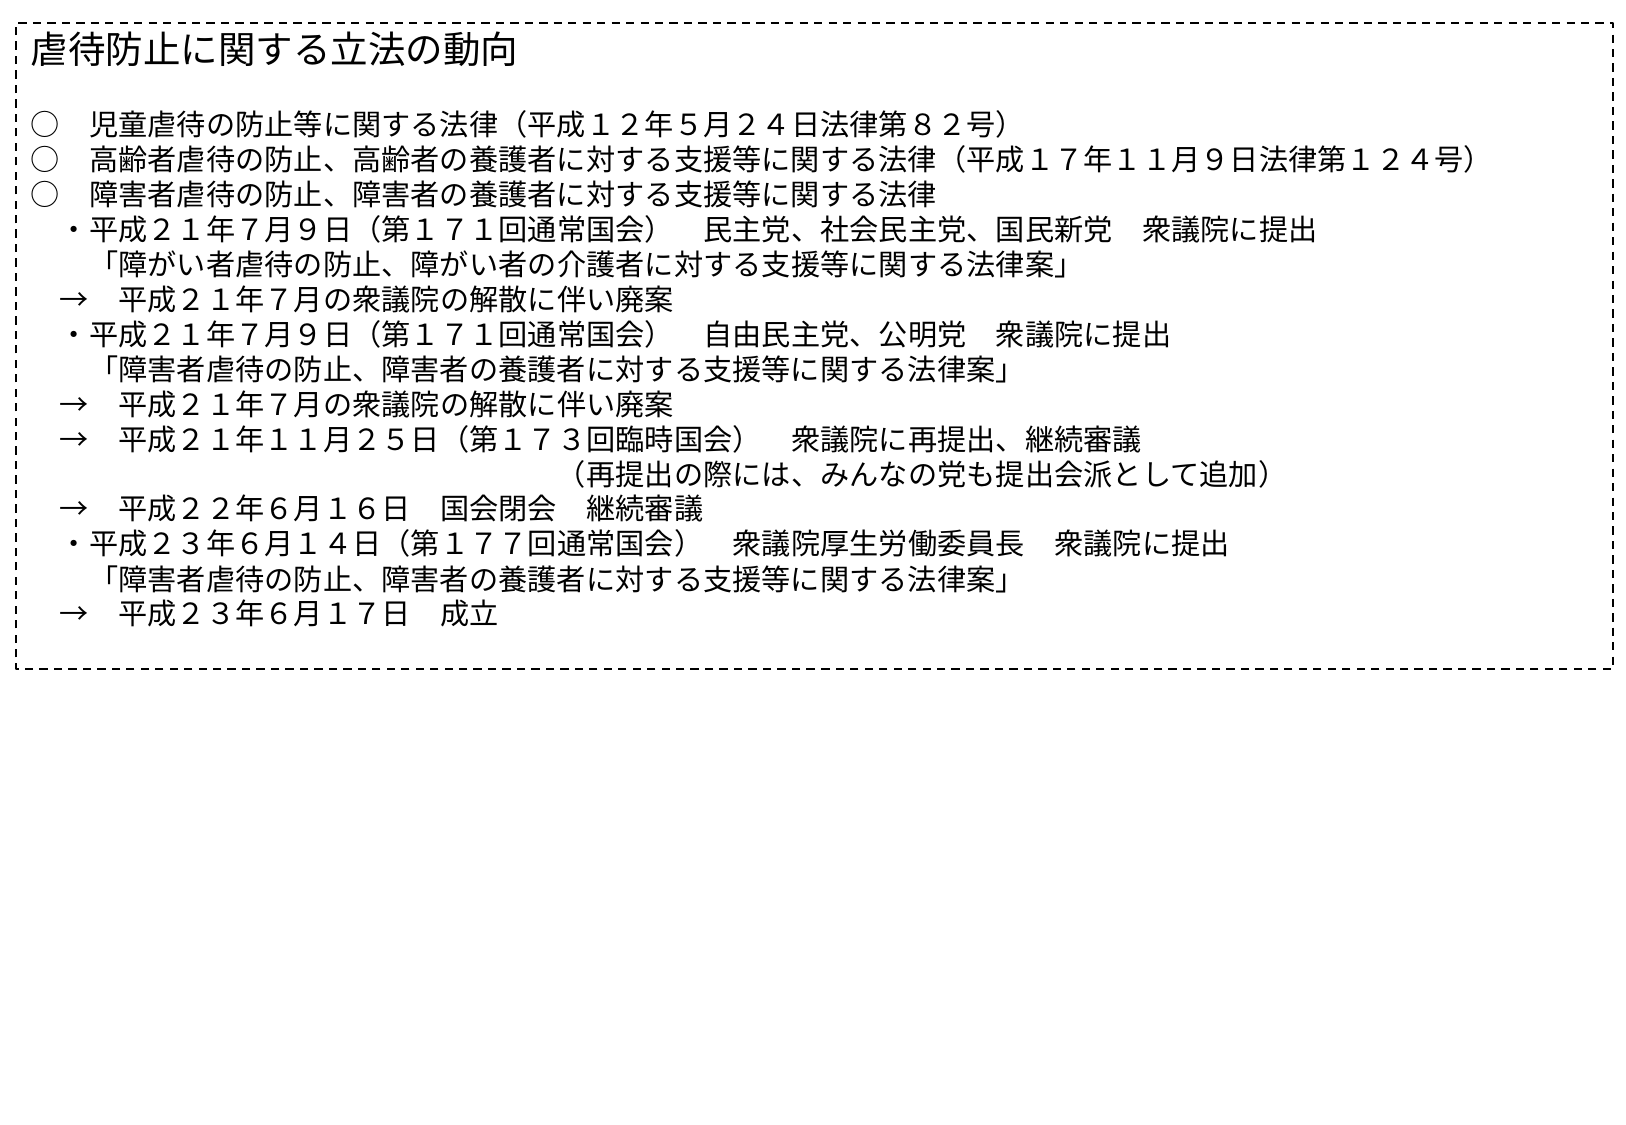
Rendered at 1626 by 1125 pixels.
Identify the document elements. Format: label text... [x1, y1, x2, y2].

title 虐待防止に関する立法の動向 ○ 児童虐待の防止等に関する法律（平成１２年５月２４日法律第８２号） ○ 高齢者虐待の防止、高齢者の養護者に対する支援等に関する法律（平成１７年１１月９日法律第１２４号） ○ 障害者虐待の防止、障害者の養護者に対する支援等に関する法律 ・平成２１年７月９日（第１７１回通常国会） 民主党、社会民主党、国民新党 衆議院に提出 「障がい者虐待の防止、障がい者の介護者に対する支援等に関する法律案」 → 平成２１年７月の衆議院の解散に伴い廃案 ・平成２１年７月９日（第１７１回通常国会） 自由民主党、公明党 衆議院に提出 「障害者虐待の防止、障害者の養護者に対する支援等に関する法律案」 → 平成２１年７月の衆議院の解散に伴い廃案 → 平成２１年１１月２５日（第１７３回臨時国会） 衆議院に再提出、継続審議 （再提出の際には、みんなの党も提出会派として追加） → 平成２２年６月１６日 国会閉会 継続審議 ・平成２３年６月１４日（第１７７回通常国会） 衆議院厚生労働委員長 衆議院に提出 「障害者虐待の防止、障害者の養護者に対する支援等に関する法律案」 → 平成２３年６月１７日 成立 [15, 23, 1614, 669]
